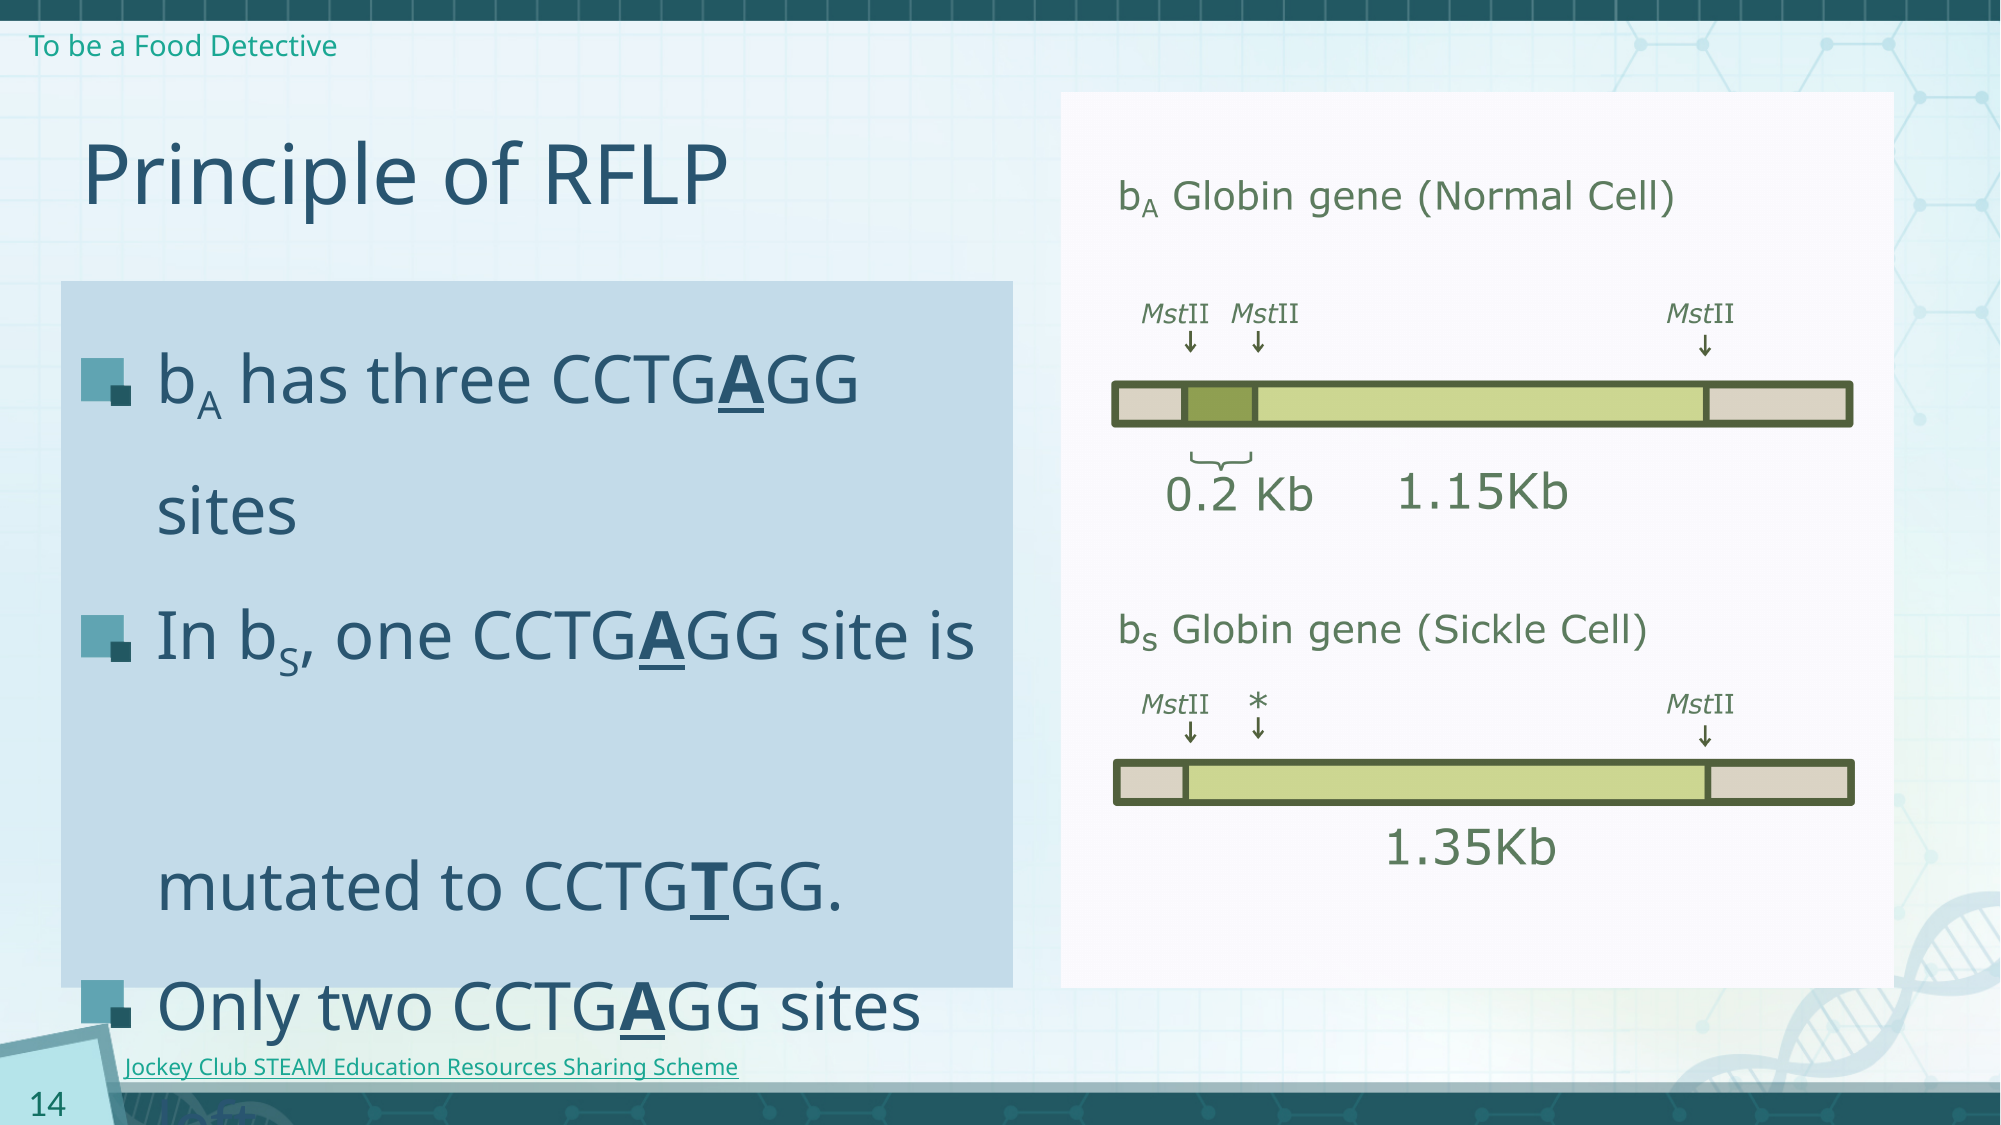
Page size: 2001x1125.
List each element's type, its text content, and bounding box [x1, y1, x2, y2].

slide_number 14 [0, 1071, 96, 1125]
list bA has three CCTGAGG sites In bS, one CCTGAGG site is mutated to CCTGTGG. Only two CCTGAGG sites left [61, 281, 1013, 988]
title Principle of RFLP [61, 63, 1571, 279]
picture [0, 0, 2001, 1125]
